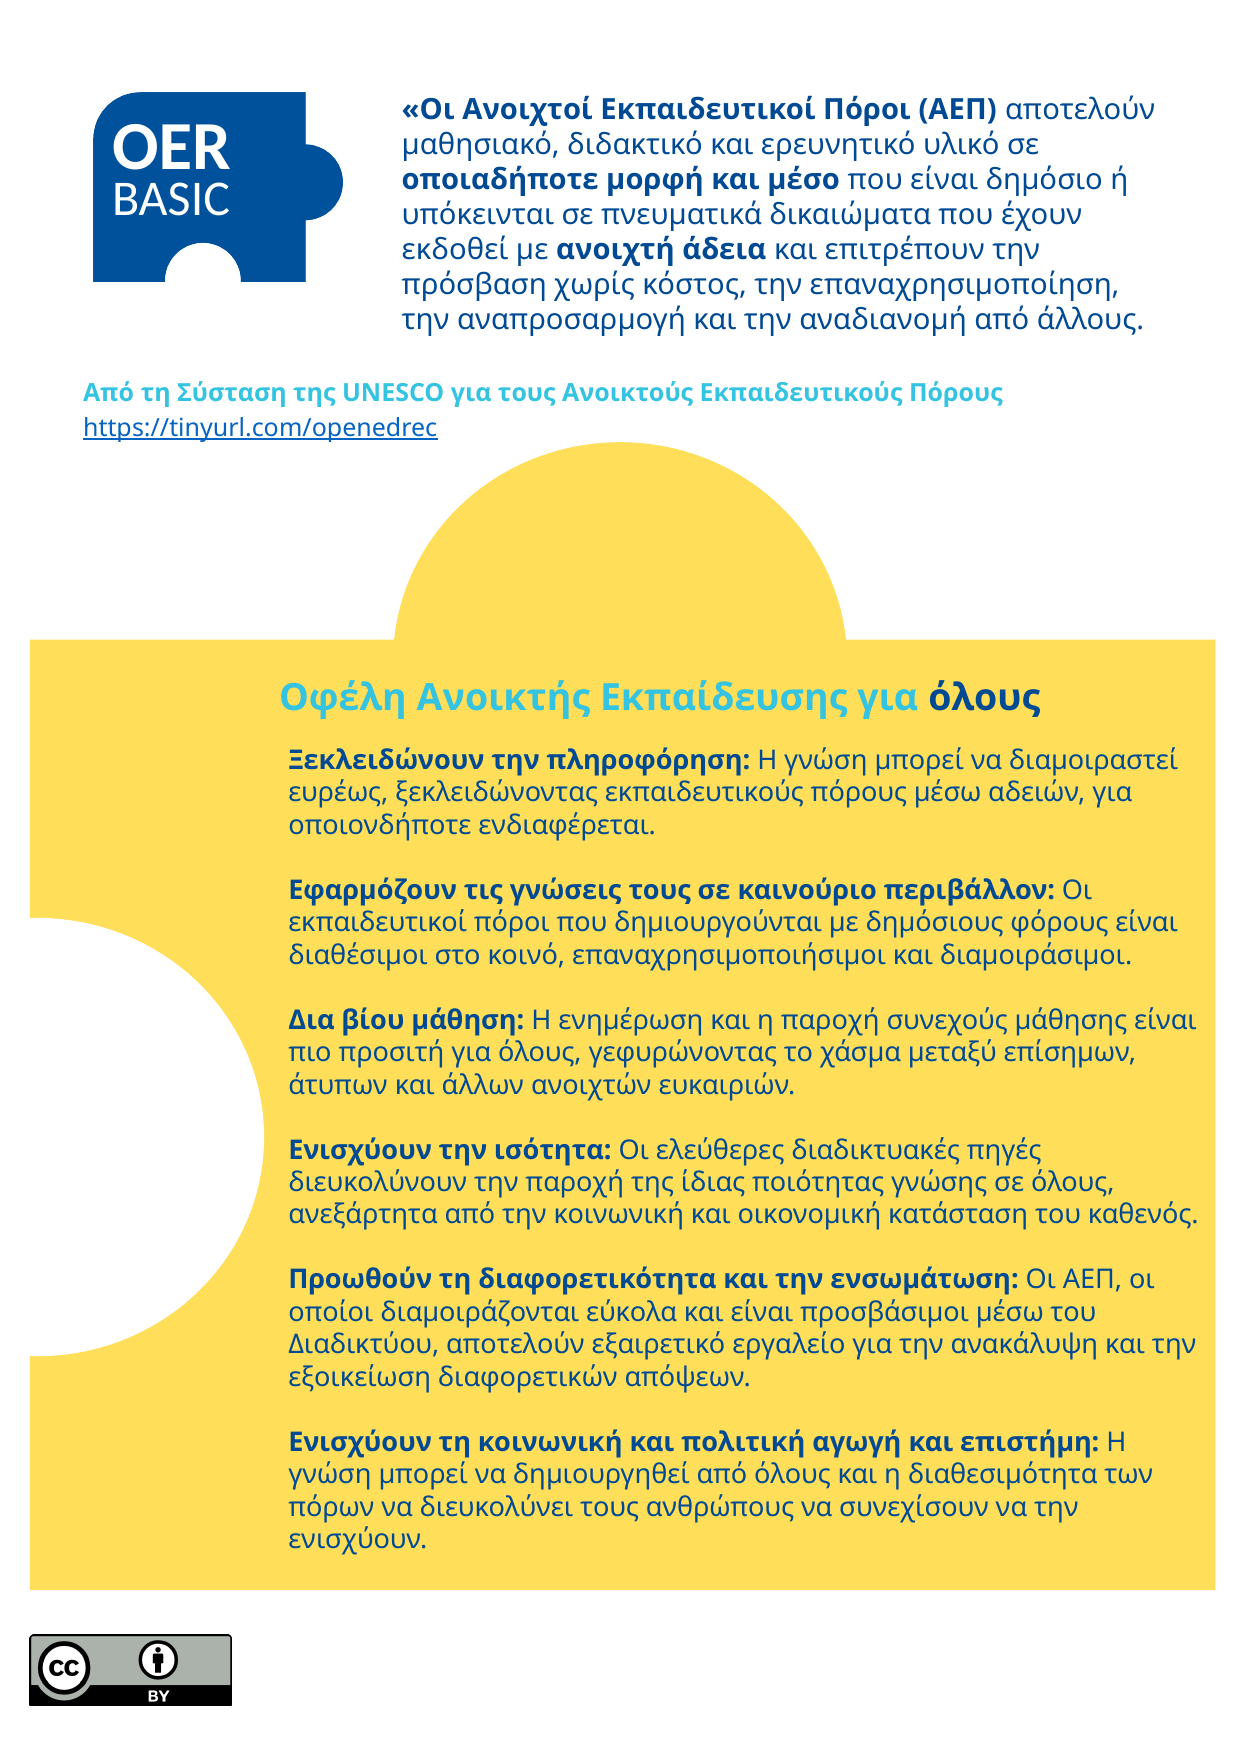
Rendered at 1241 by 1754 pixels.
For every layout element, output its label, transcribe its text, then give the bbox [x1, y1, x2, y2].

text_box Από τη Σύσταση της UNESCO για τους Ανοικτούς Εκπαιδευτικούς Πόρους https://tinyurl.com/openedrec [68, 356, 1241, 461]
text_box Οφέλη Ανοικτής Εκπαίδευσης για όλους [264, 666, 1146, 771]
text_box [0, 917, 265, 1357]
text_box [393, 461, 848, 666]
picture [29, 1634, 233, 1706]
text_box [29, 639, 1216, 1591]
text_box «Οι Ανοιχτοί Εκπαιδευτικοί Πόροι (ΑΕΠ) αποτελούν μαθησιακό, διδακτικό και ερευνητικό υλικό σε οποιαδήποτε μορφή και μέσο που είναι δημόσιο ή υπόκεινται σε πνευματικά δικαιώματα που έχουν εκδοθεί με ανοιχτή άδεια και επιτρέπουν την πρόσβαση χωρίς κόστος, την επαναχρησιμοποίηση, την αναπροσαρμογή και την αναδιανομή από άλλους. [386, 75, 1175, 350]
text_box [29, 29, 1216, 639]
picture [93, 92, 343, 282]
text_box Ξεκλειδώνουν την πληροφόρηση: Η γνώση μπορεί να διαμοιραστεί ευρέως, ξεκλειδώνοντας εκπαιδευτικούς πόρους μέσω αδειών, για οποιονδήποτε ενδιαφέρεται. Εφαρμόζουν τις γνώσεις τους σε καινούριο περιβάλλον: Οι εκπαιδευτικοί πόροι που δημιουργούνται με δημόσιους φόρους είναι διαθέσιμοι στο κοινό, επαναχρησιμοποιήσιμοι και διαμοιράσιμοι. Δια βίου μάθηση: Η ενημέρωση και η παροχή συνεχούς μάθησης είναι πιο προσιτή για όλους, γεφυρώνοντας το χάσμα μεταξύ επίσημων, άτυπων και άλλων ανοιχτών ευκαιριών. Ενισχύουν την ισότητα: Οι ελεύθερες διαδικτυακές πηγές διευκολύνουν την παροχή της ίδιας ποιότητας γνώσης σε όλους, ανεξάρτητα από την κοινωνική και οικονομική κατάσταση του καθενός. Προωθούν τη διαφορετικότητα και την ενσωμάτωση: Οι ΑΕΠ, οι οποίοι διαμοιράζονται εύκολα και είναι προσβάσιμοι μέσω του Διαδικτύου, αποτελούν εξαιρετικό εργαλείο για την ανακάλυψη και την εξοικείωση διαφορετικών απόψεων. Ενισχύουν τη κοινωνική και πολιτική αγωγή και επιστήμη: Η γνώση μπορεί να δημιουργηθεί από όλους και η διαθεσιμότητα των πόρων να διευκολύνει τους ανθρώπους να συνεχίσουν να την ενισχύουν. [273, 727, 1217, 1570]
